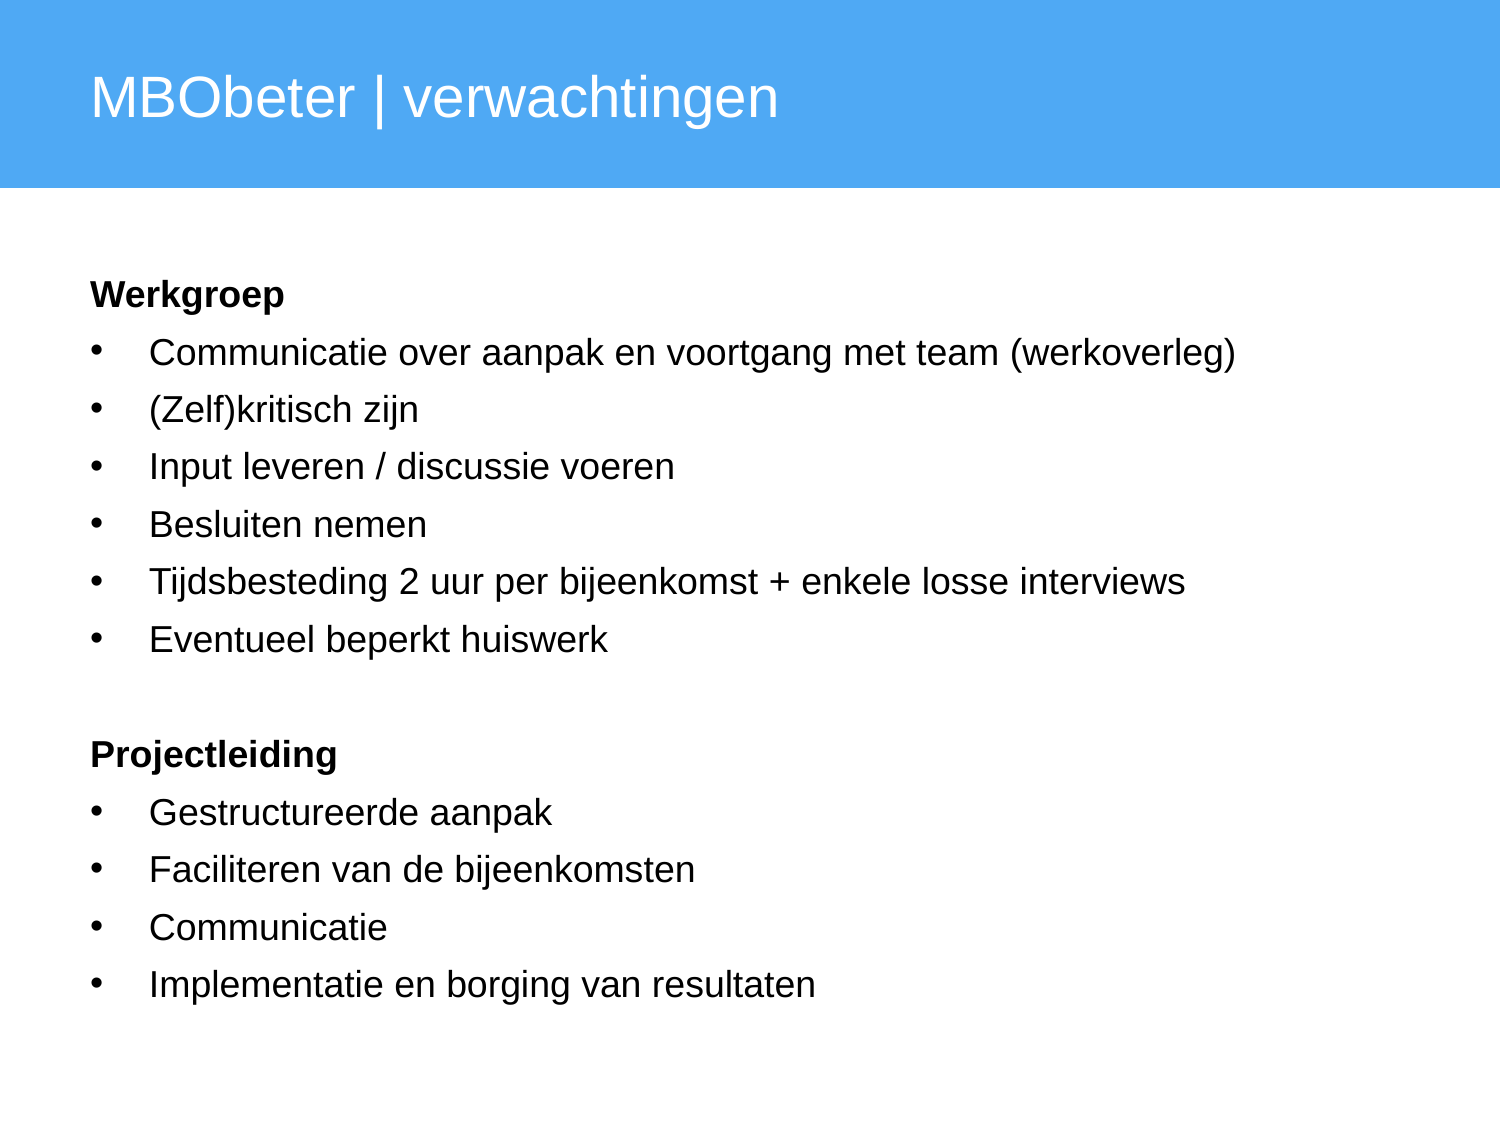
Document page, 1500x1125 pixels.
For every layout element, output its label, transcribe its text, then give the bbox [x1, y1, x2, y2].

list MBObeter | verwachtingen [75, 51, 1436, 138]
list Werkgroep Communicatie over aanpak en voortgang met team (werkoverleg) (Zelf)kritisch zijn Input leveren / discussie voeren Besluiten nemen Tijdsbesteding 2 uur per bijeenkomst + enkele losse interviews Eventueel beperkt huiswerk Projectleiding Gestructureerde aanpak Faciliteren van de bijeenkomsten Communicatie Implementatie en borging van resultaten [75, 262, 1425, 1047]
